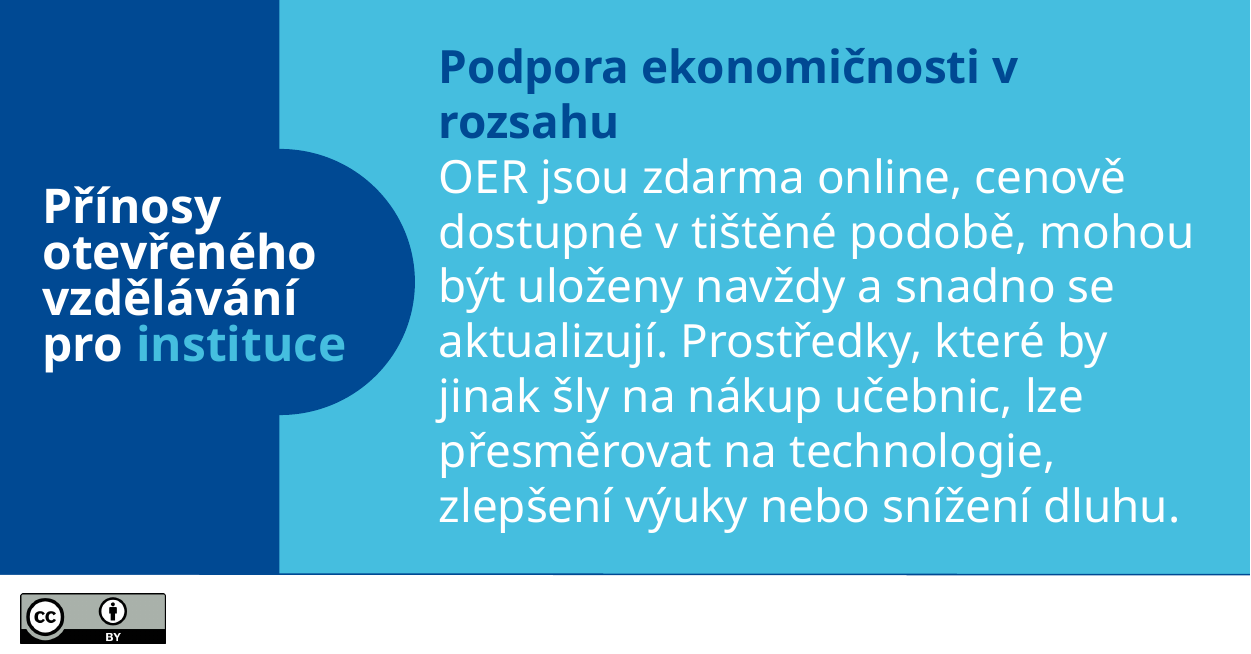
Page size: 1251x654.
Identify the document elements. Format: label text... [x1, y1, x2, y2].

text_box [196, 386, 365, 416]
picture [20, 592, 166, 645]
text_box [206, 148, 355, 171]
text_box Přínosy otevřeného vzdělávání pro instituce [27, 171, 382, 386]
text_box [0, 0, 280, 573]
text_box Podpora ekonomičnosti v rozsahu OER jsou zdarma online, cenově dostupné v tištěné podobě, mohou být uloženy navždy a snadno se aktualizují. Prostředky, které by jinak šly na nákup učebnic, lze přesměrovat na technologie, zlepšení výuky nebo snížení dluhu. [423, 22, 1221, 548]
text_box [0, 582, 1250, 654]
text_box [382, 194, 415, 370]
